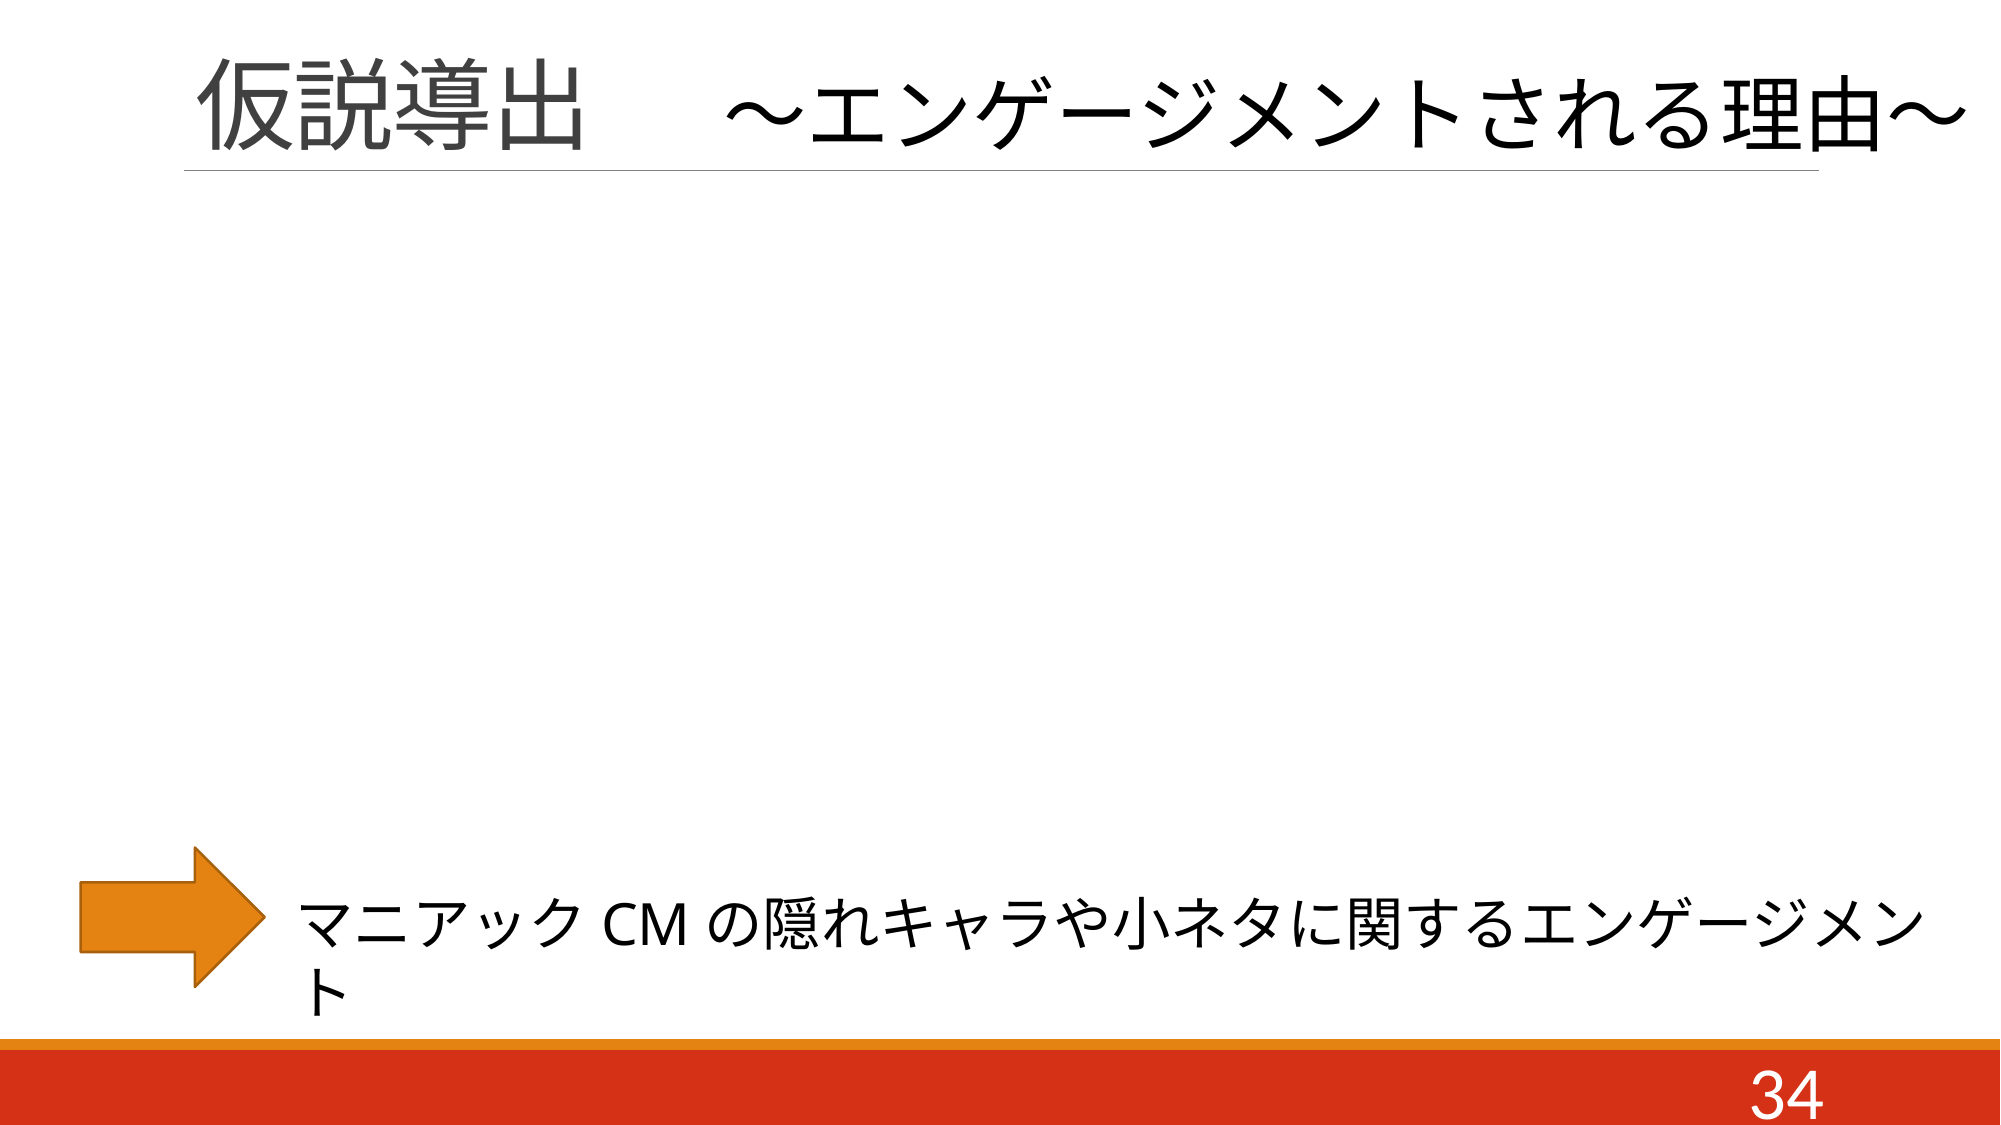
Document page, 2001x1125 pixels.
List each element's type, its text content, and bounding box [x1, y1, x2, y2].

slide_number 34 [1624, 1059, 1840, 1120]
title 仮説導出 [180, 28, 1830, 171]
text_box ～エンゲージメントされる理由～ [708, 54, 1985, 170]
text_box マニアックCMの隠れキャラや小ネタに関するエンゲージメント [280, 879, 1991, 1035]
text_box [79, 846, 266, 989]
